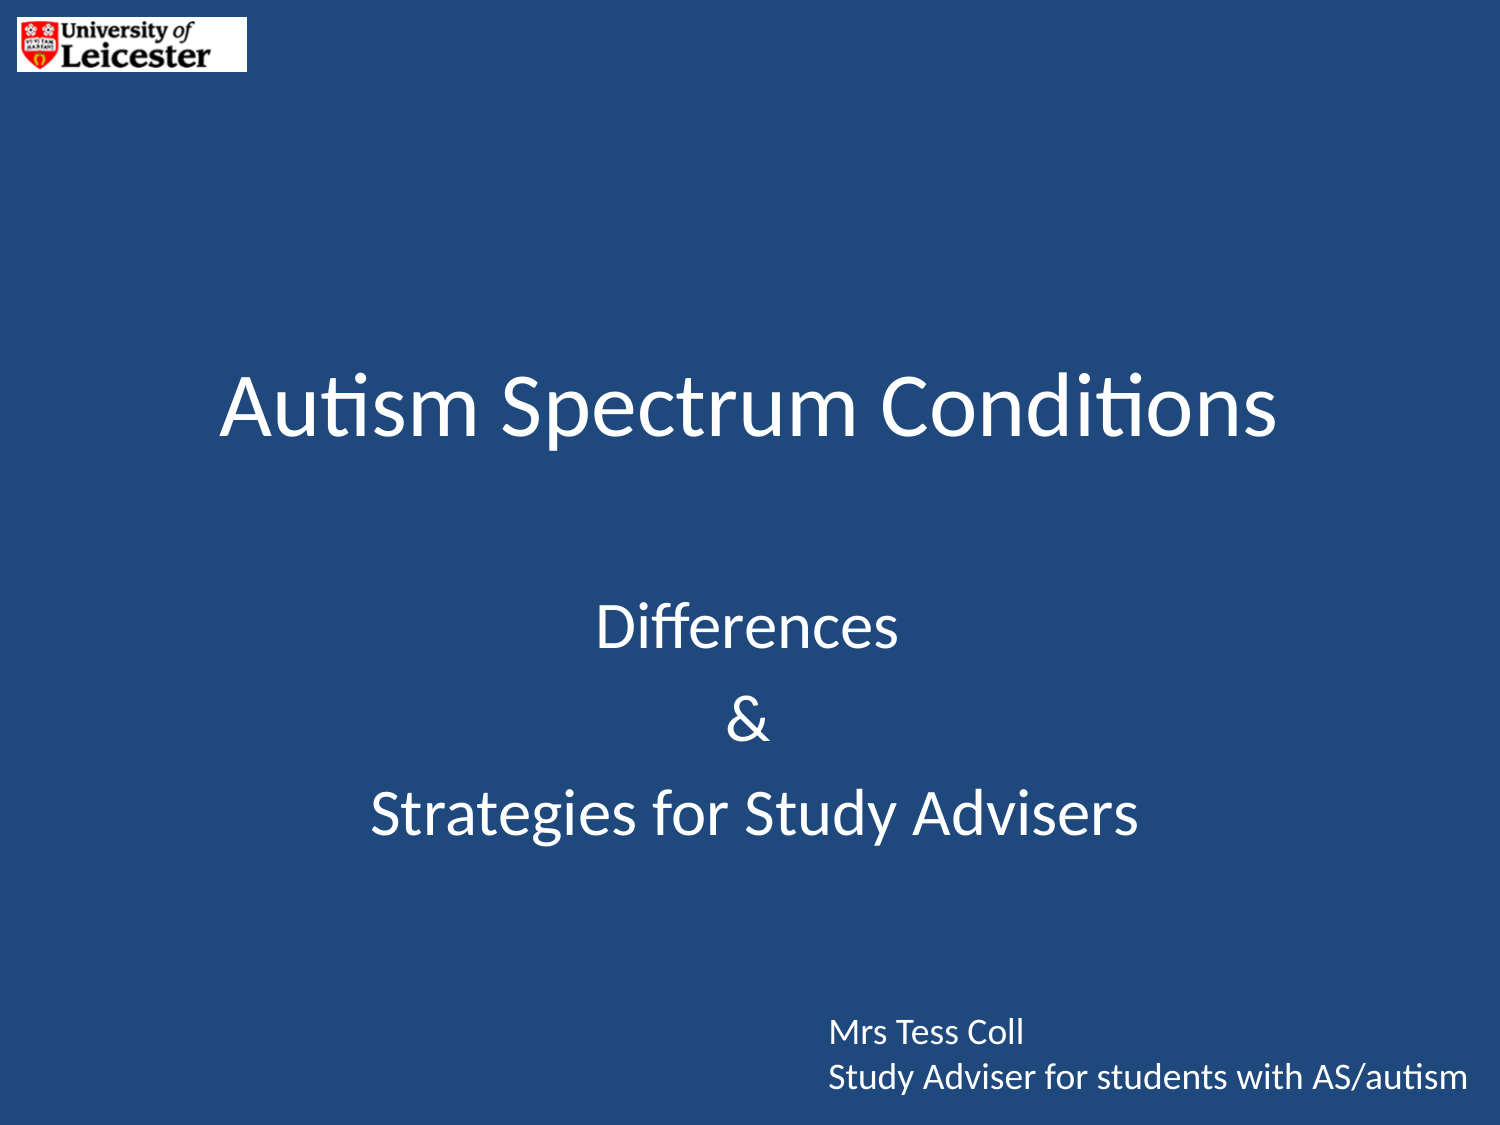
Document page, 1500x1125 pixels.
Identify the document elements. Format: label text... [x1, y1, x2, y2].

picture [17, 17, 247, 72]
text_box Mrs Tess Coll Study Adviser for students with AS/autism [813, 999, 1499, 1105]
subtitle Differences & Strategies for Study Advisers [230, 574, 1281, 862]
title Autism Spectrum Conditions [112, 278, 1388, 521]
